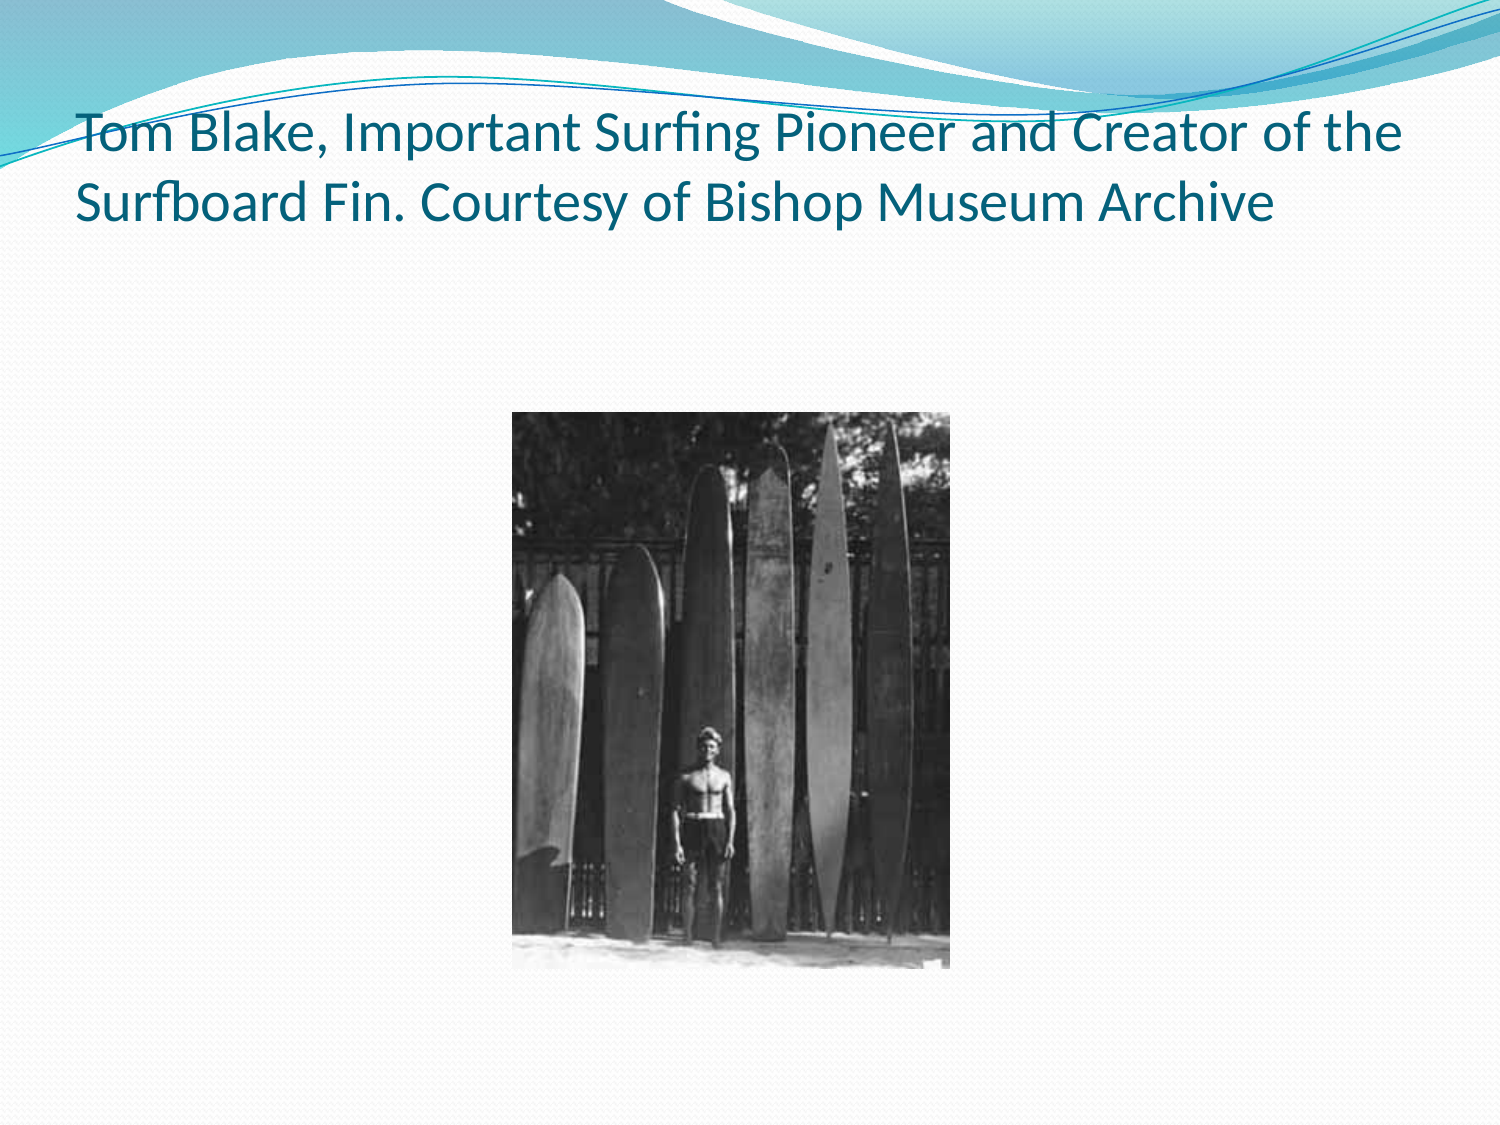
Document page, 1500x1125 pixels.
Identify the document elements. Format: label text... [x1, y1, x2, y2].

title Tom Blake, Important Surfing Pioneer and Creator of the Surfboard Fin. Courtesy of Bishop Museum Archive [75, 115, 1438, 303]
picture [512, 412, 951, 969]
